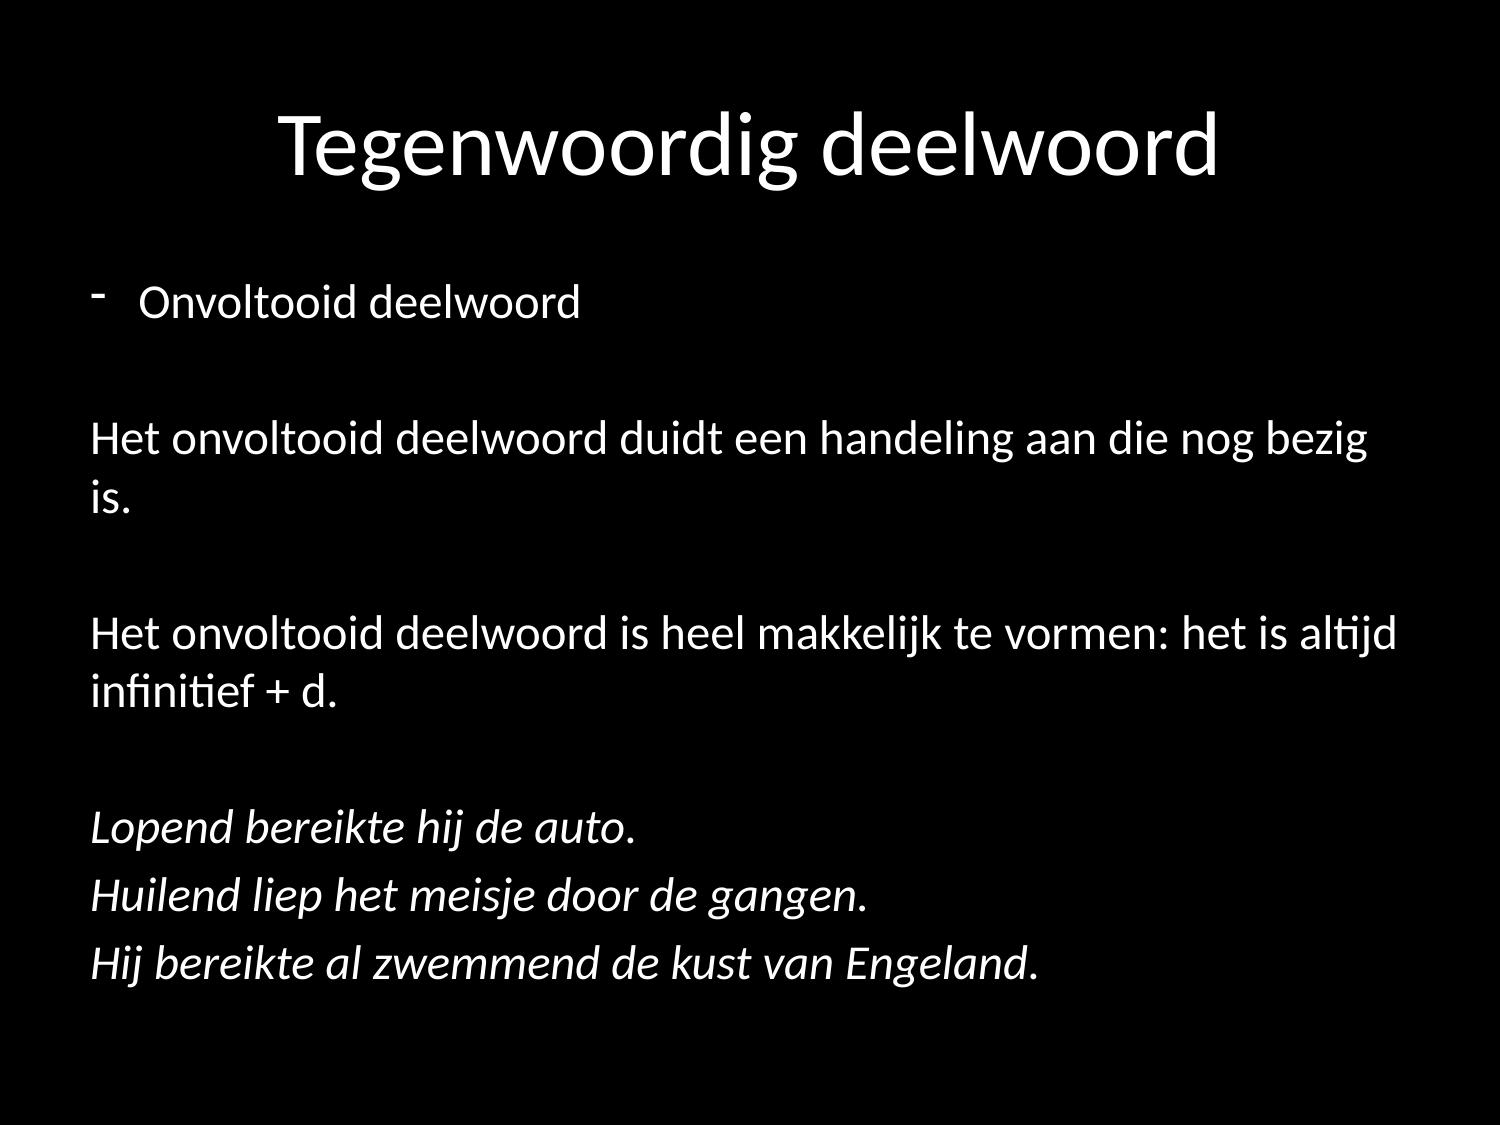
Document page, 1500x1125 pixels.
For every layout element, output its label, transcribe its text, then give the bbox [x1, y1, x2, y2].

title Tegenwoordig deelwoord [75, 45, 1425, 233]
list Onvoltooid deelwoord Het onvoltooid deelwoord duidt een handeling aan die nog bezig is. Het onvoltooid deelwoord is heel makkelijk te vormen: het is altijd infinitief + d. Lopend bereikte hij de auto. Huilend liep het meisje door de gangen. Hij bereikte al zwemmend de kust van Engeland. [75, 262, 1425, 1005]
